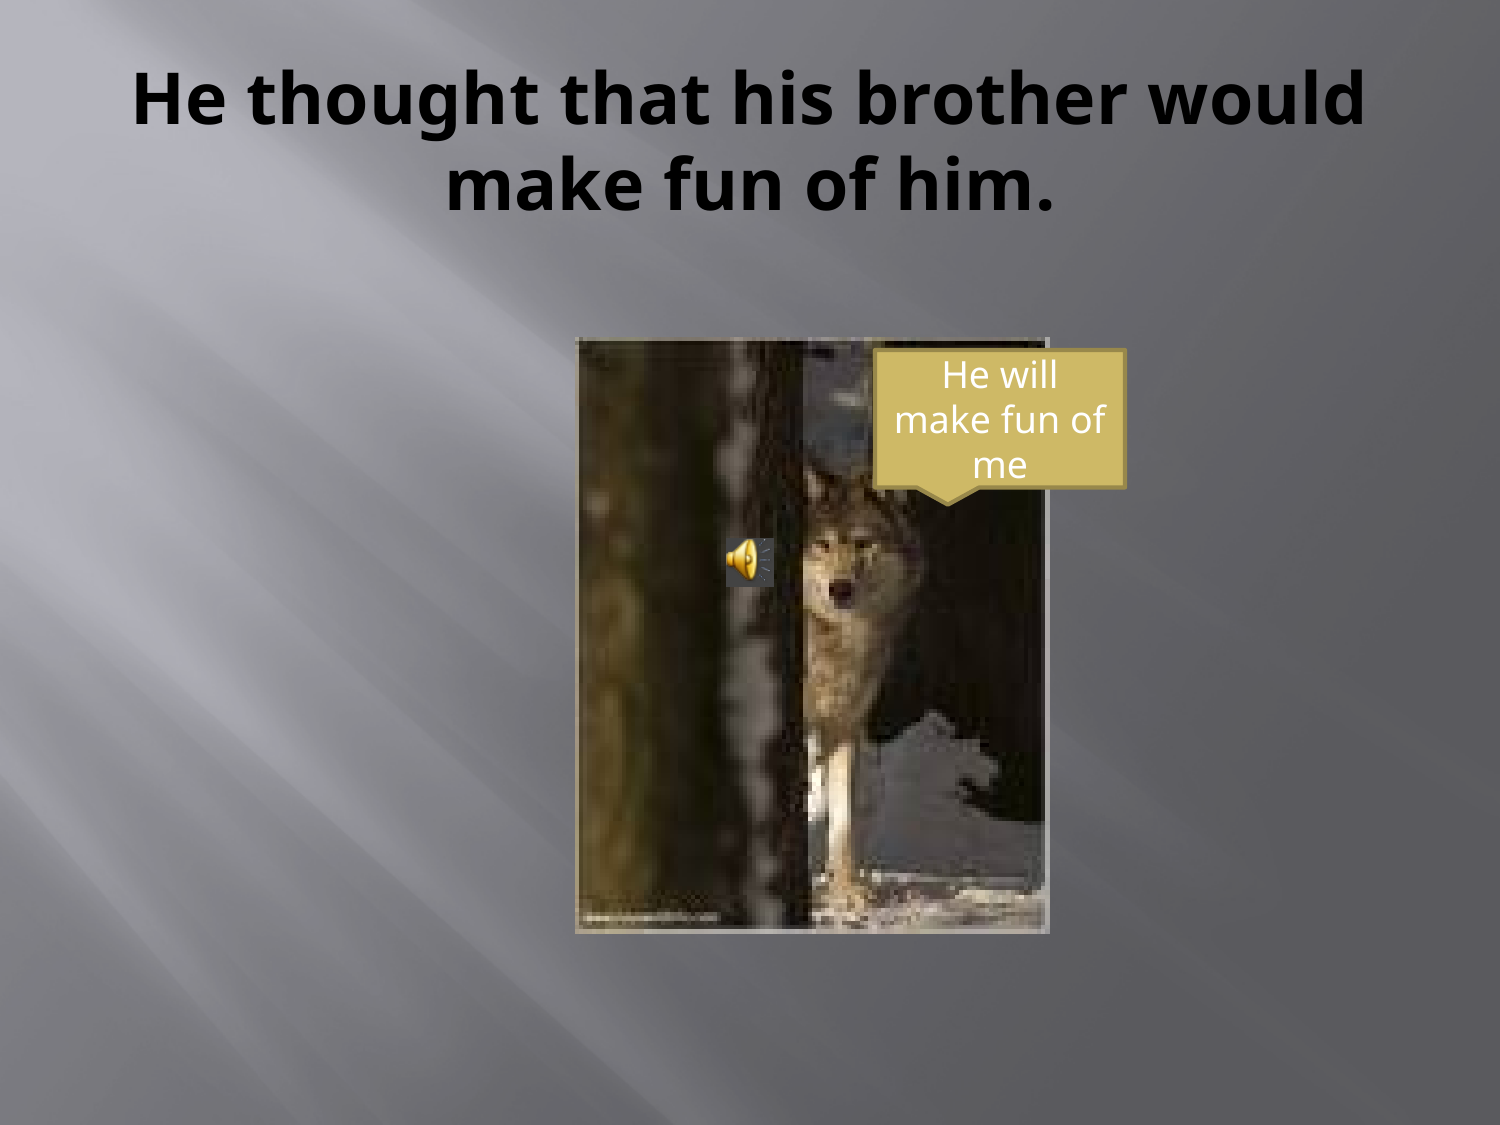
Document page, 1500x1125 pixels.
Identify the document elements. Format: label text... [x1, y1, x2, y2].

text_box He will make fun of me [1067, 347, 1128, 490]
picture [574, 337, 1051, 934]
title He thought that his brother would make fun of him. [75, 45, 1425, 233]
